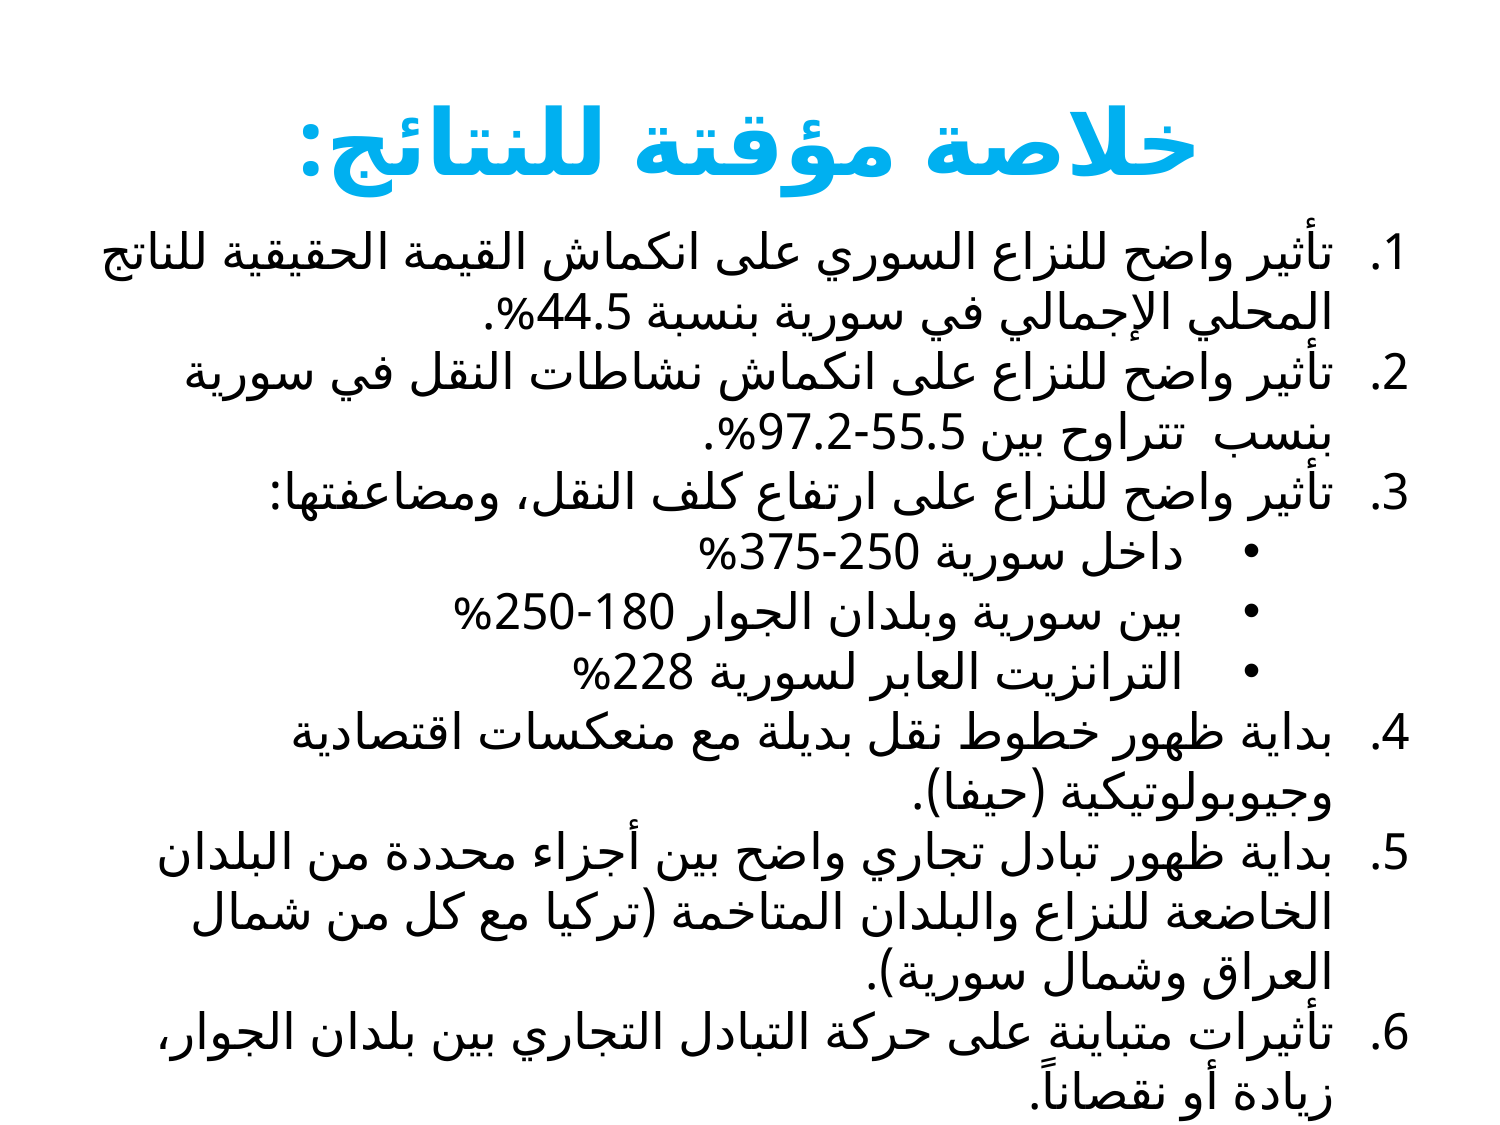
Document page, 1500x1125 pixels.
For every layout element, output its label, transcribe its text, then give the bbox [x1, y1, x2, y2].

text_box تأثير واضح للنزاع السوري على انكماش القيمة الحقيقية للناتج المحلي الإجمالي في سورية بنسبة 44.5%. تأثير واضح للنزاع على انكماش نشاطات النقل في سورية بنسب تتراوح بين 55.5-97.2%. تأثير واضح للنزاع على ارتفاع كلف النقل، ومضاعفتها: داخل سورية 250-375% بين سورية وبلدان الجوار 180-250% الترانزيت العابر لسورية 228% بداية ظهور خطوط نقل بديلة مع منعكسات اقتصادية وجيوبولوتيكية (حيفا). بداية ظهور تبادل تجاري واضح بين أجزاء محددة من البلدان الخاضعة للنزاع والبلدان المتاخمة (تركيا مع كل من شمال العراق وشمال سورية). تأثيرات متباينة على حركة التبادل التجاري بين بلدان الجوار، زيادة أو نقصاناً. [62, 212, 1425, 1125]
title خلاصة مؤقتة للنتائج: [75, 45, 1425, 212]
